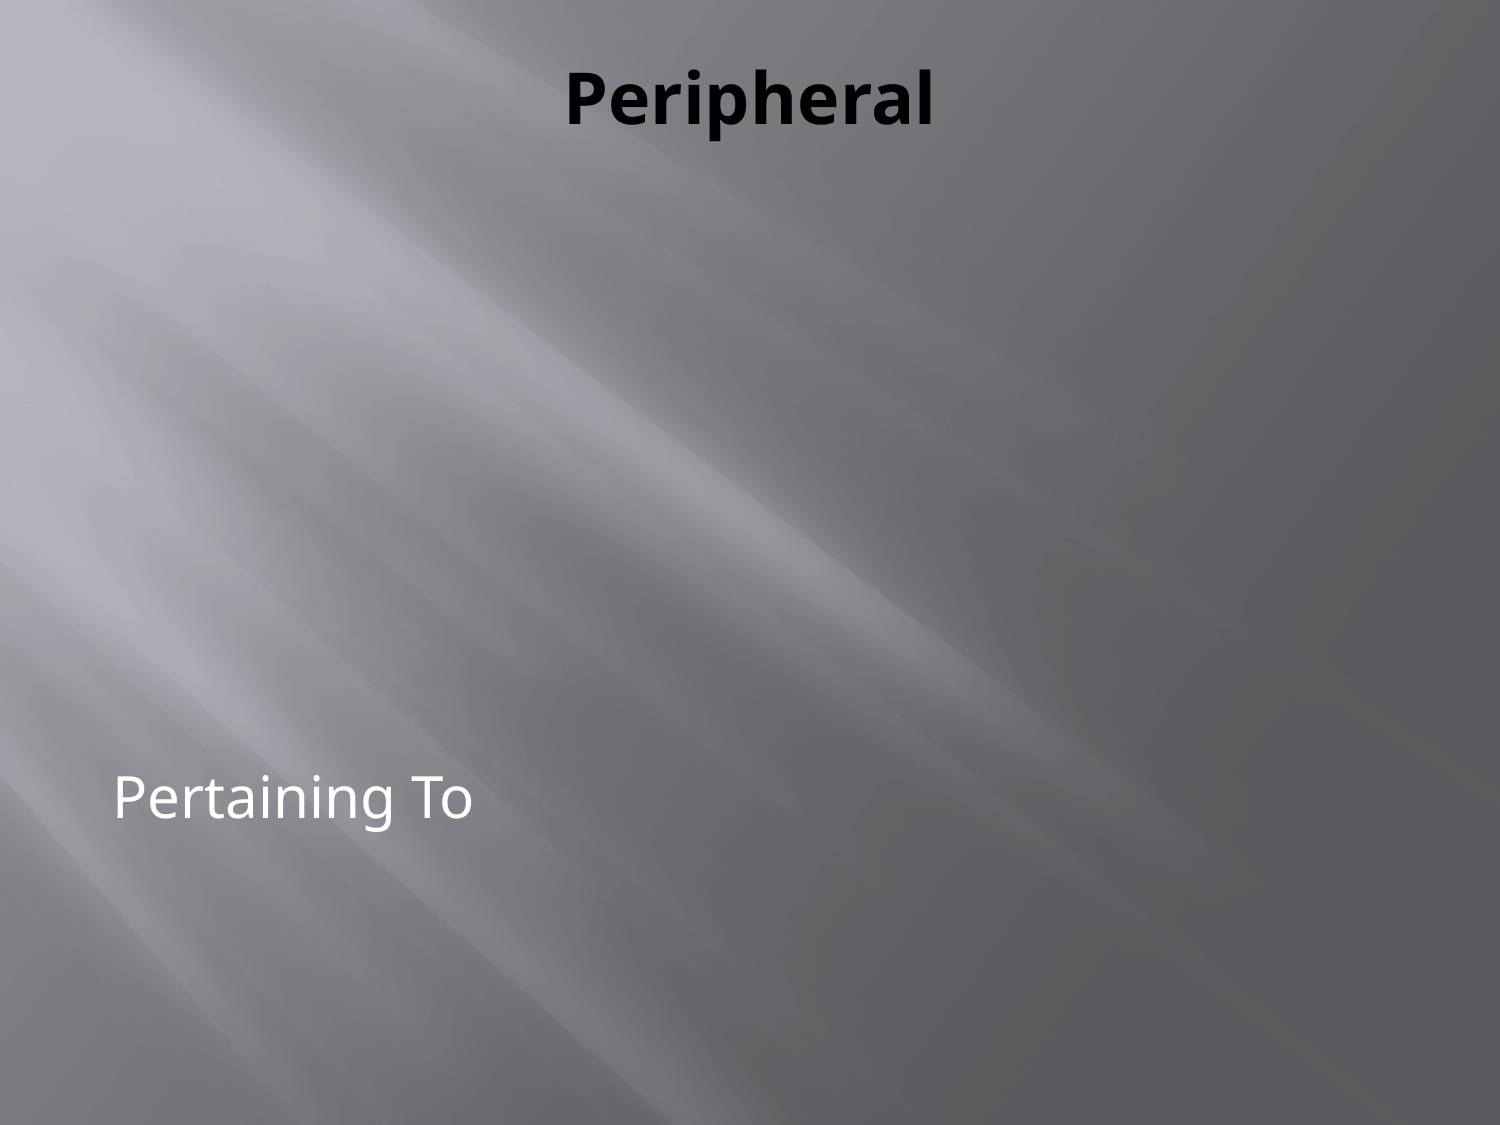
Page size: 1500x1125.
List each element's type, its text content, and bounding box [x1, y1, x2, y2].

list Pertaining To [75, 262, 1425, 1035]
title Peripheral [75, 45, 1425, 233]
